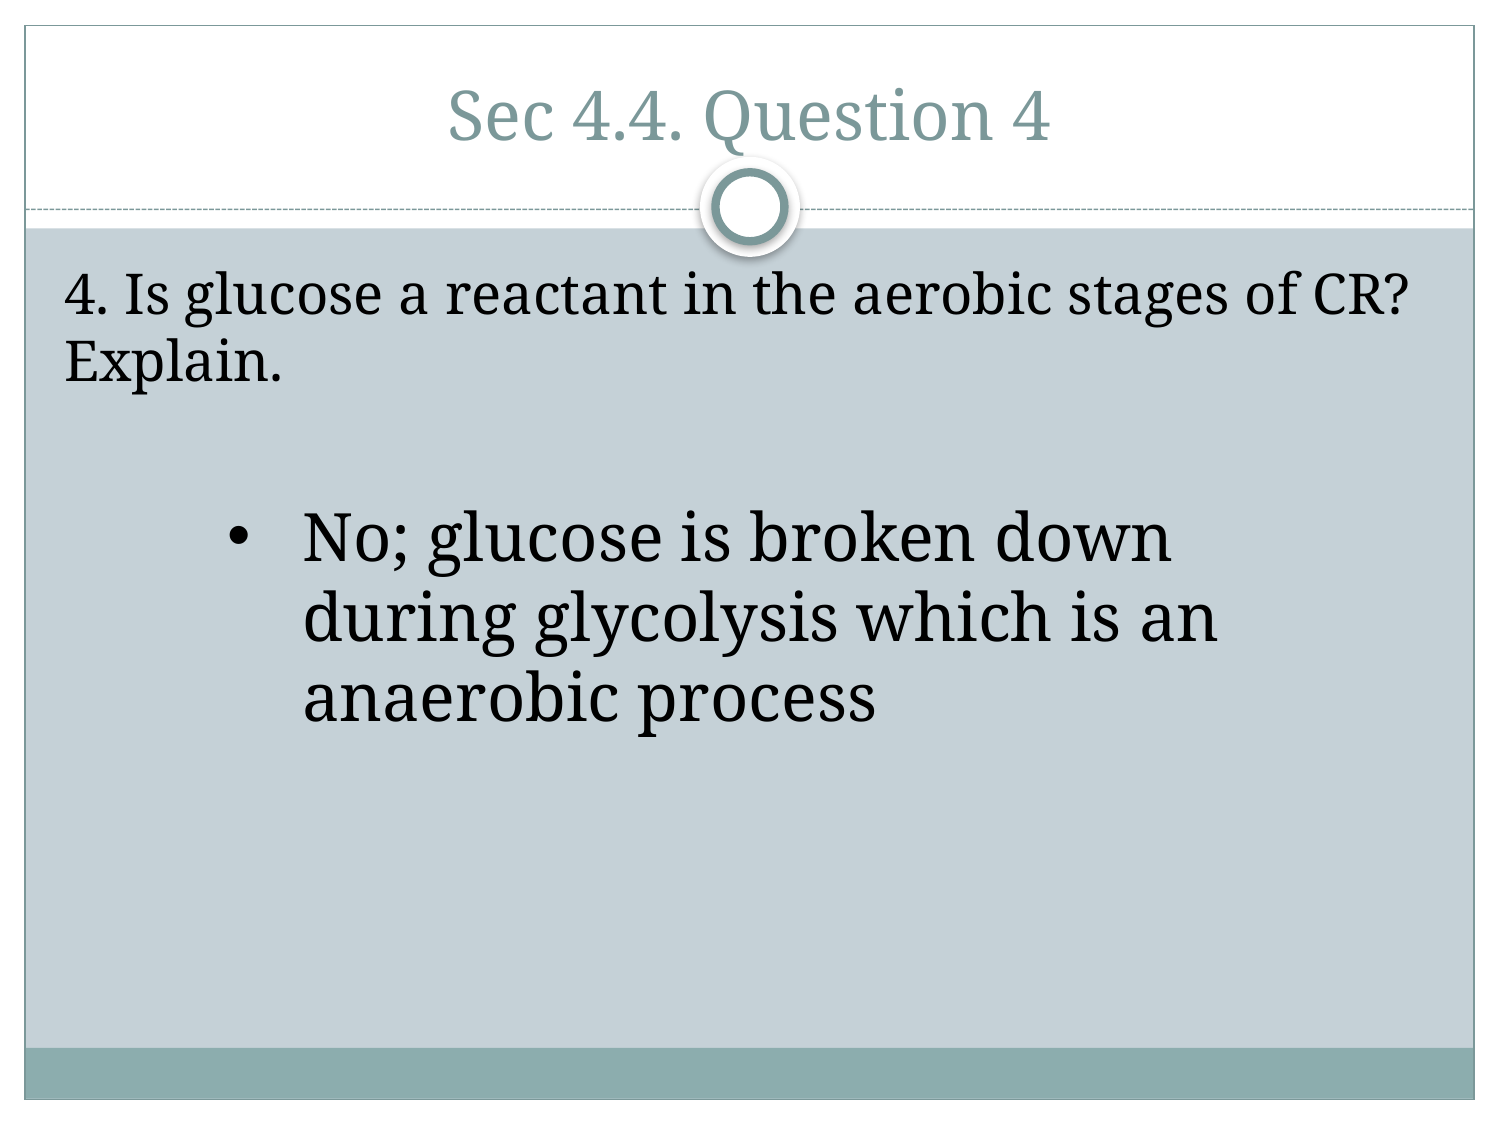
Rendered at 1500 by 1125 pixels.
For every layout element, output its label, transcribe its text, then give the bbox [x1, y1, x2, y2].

list 4. Is glucose a reactant in the aerobic stages of CR? Explain. [49, 250, 1445, 1001]
text_box No; glucose is broken down during glycolysis which is an anaerobic process [212, 487, 1400, 743]
title Sec 4.4. Question 4 [49, 37, 1450, 162]
